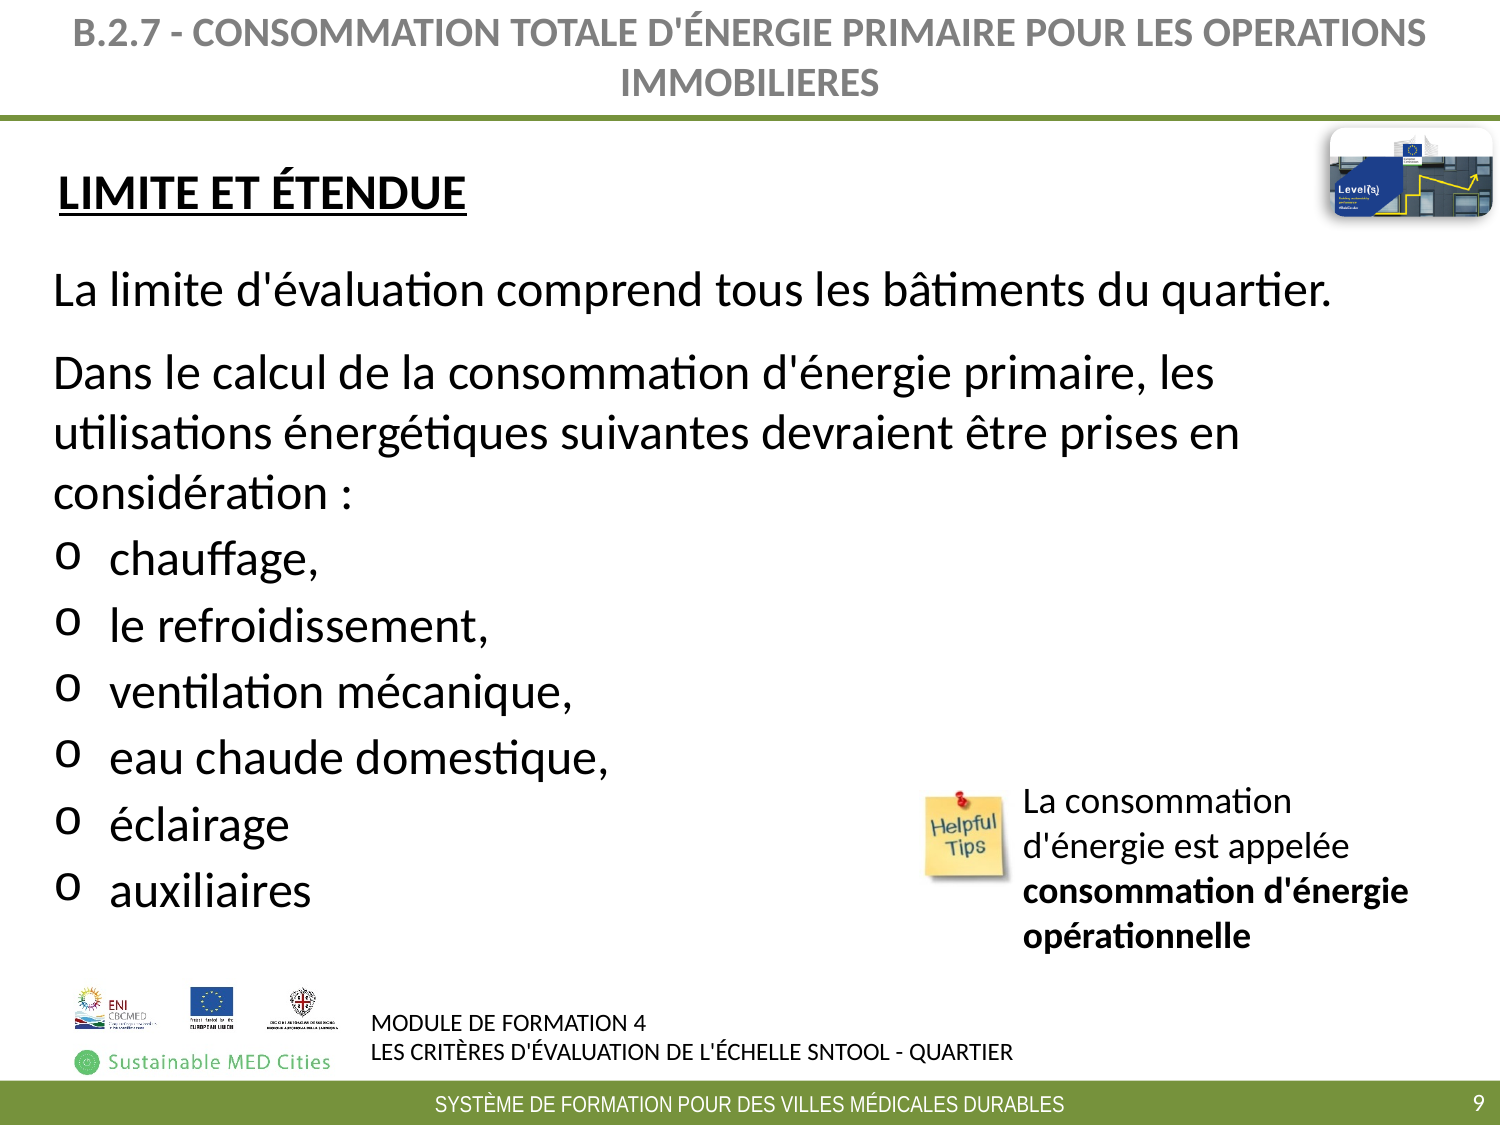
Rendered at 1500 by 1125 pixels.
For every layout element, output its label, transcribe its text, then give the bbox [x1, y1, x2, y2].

slide_number ‹#› [1149, 1078, 1500, 1125]
picture [1329, 127, 1493, 217]
picture [919, 790, 1015, 887]
title B.2.7 - CONSOMMATION TOTALE D'ÉNERGIE PRIMAIRE POUR LES OPERATIONS IMMOBILIERES [0, 0, 1500, 113]
text_box La consommation d'énergie est appelée consommation d'énergie opérationnelle [1008, 768, 1456, 964]
text_box La limite d'évaluation comprend tous les bâtiments du quartier. [38, 249, 1380, 325]
list LIMITE ET ÉTENDUE [43, 152, 1425, 252]
text_box Dans le calcul de la consommation d'énergie primaire, les utilisations énergétiques suivantes devraient être prises en considération : chauffage, le refroidissement, ventilation mécanique, eau chaude domestique, éclairage auxiliaires [38, 332, 1462, 745]
picture [62, 978, 356, 1080]
